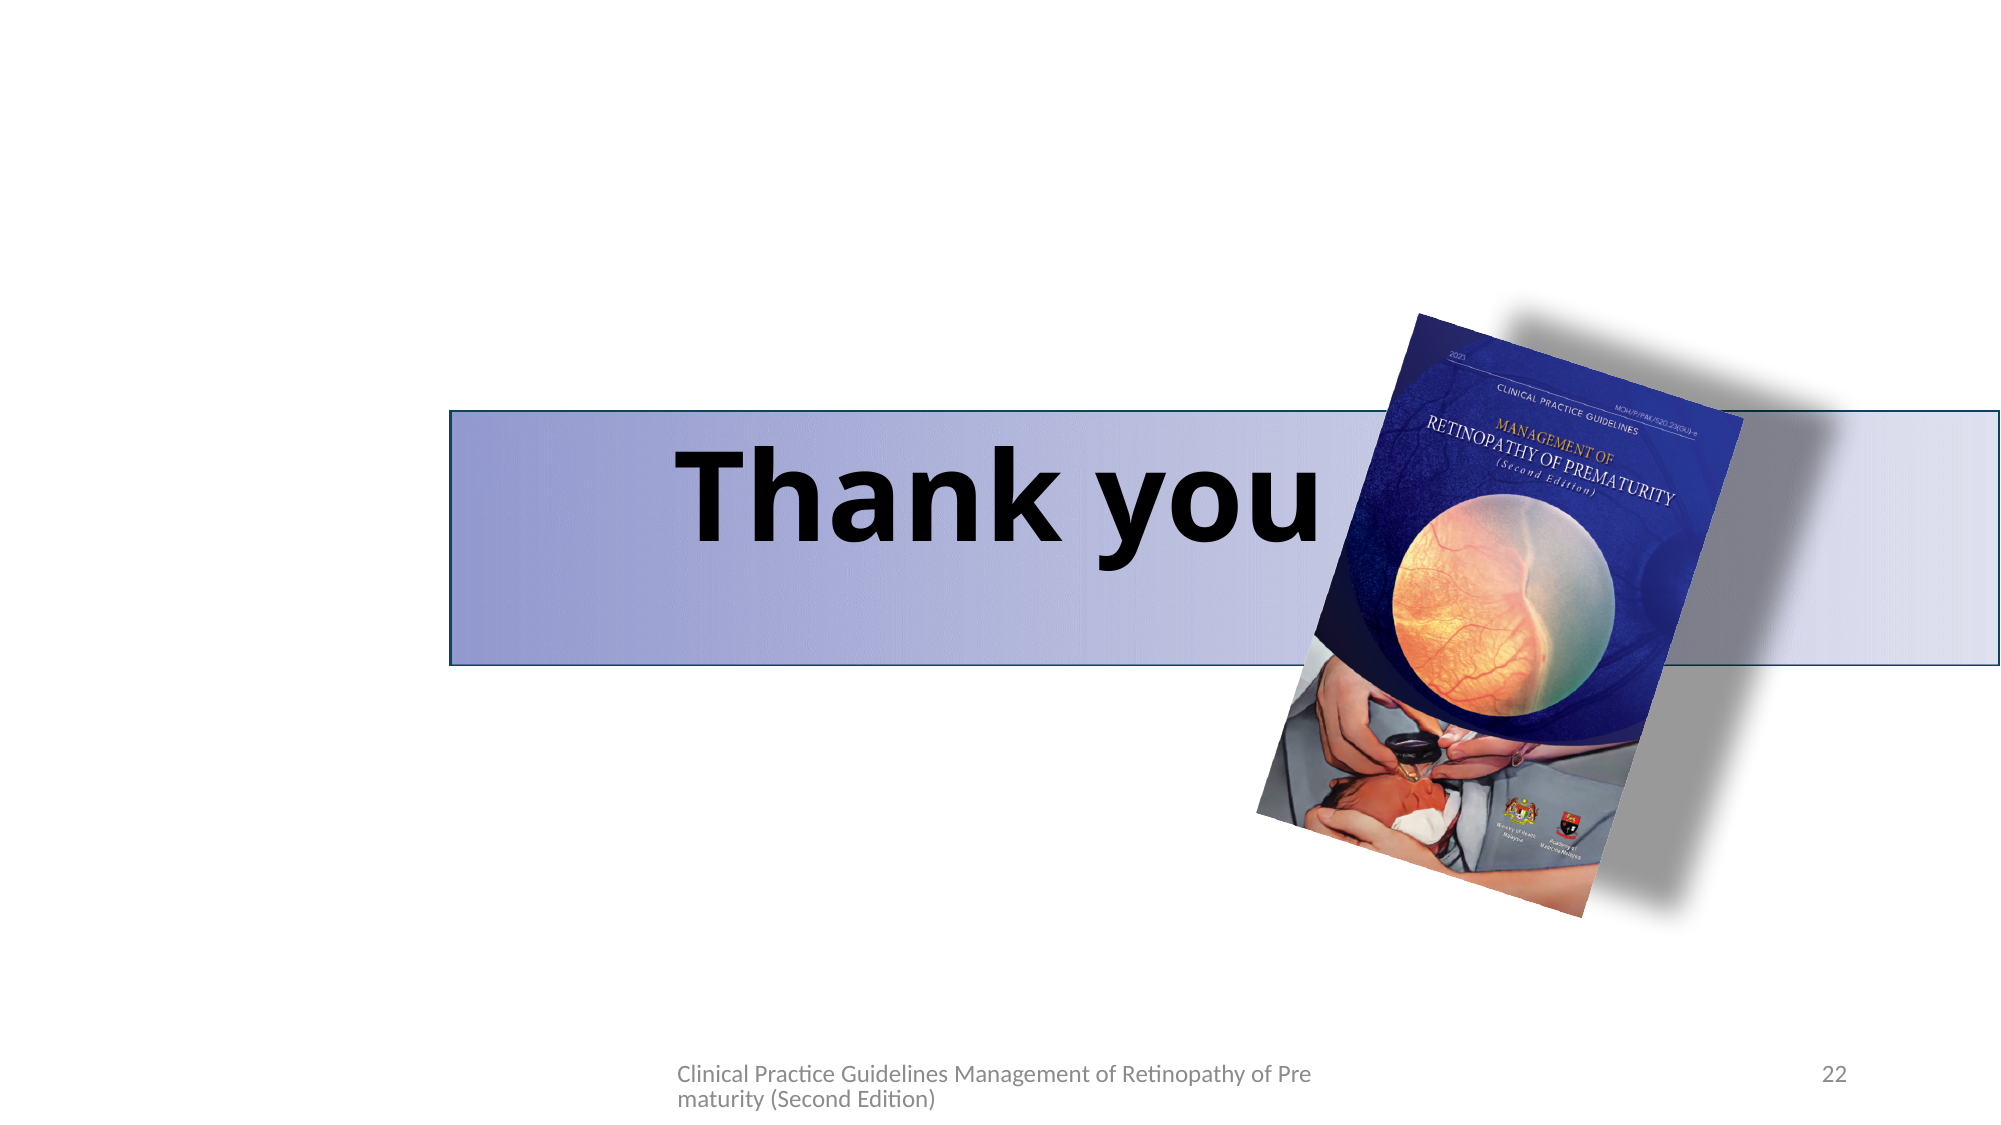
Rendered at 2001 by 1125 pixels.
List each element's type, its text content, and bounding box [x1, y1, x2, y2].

footer Clinical Practice Guidelines Management of Retinopathy of Prematurity (Second Edition) [662, 1042, 1338, 1103]
title Thank you [249, 184, 1750, 576]
slide_number 22 [1412, 1042, 1863, 1103]
picture [449, 314, 2000, 918]
